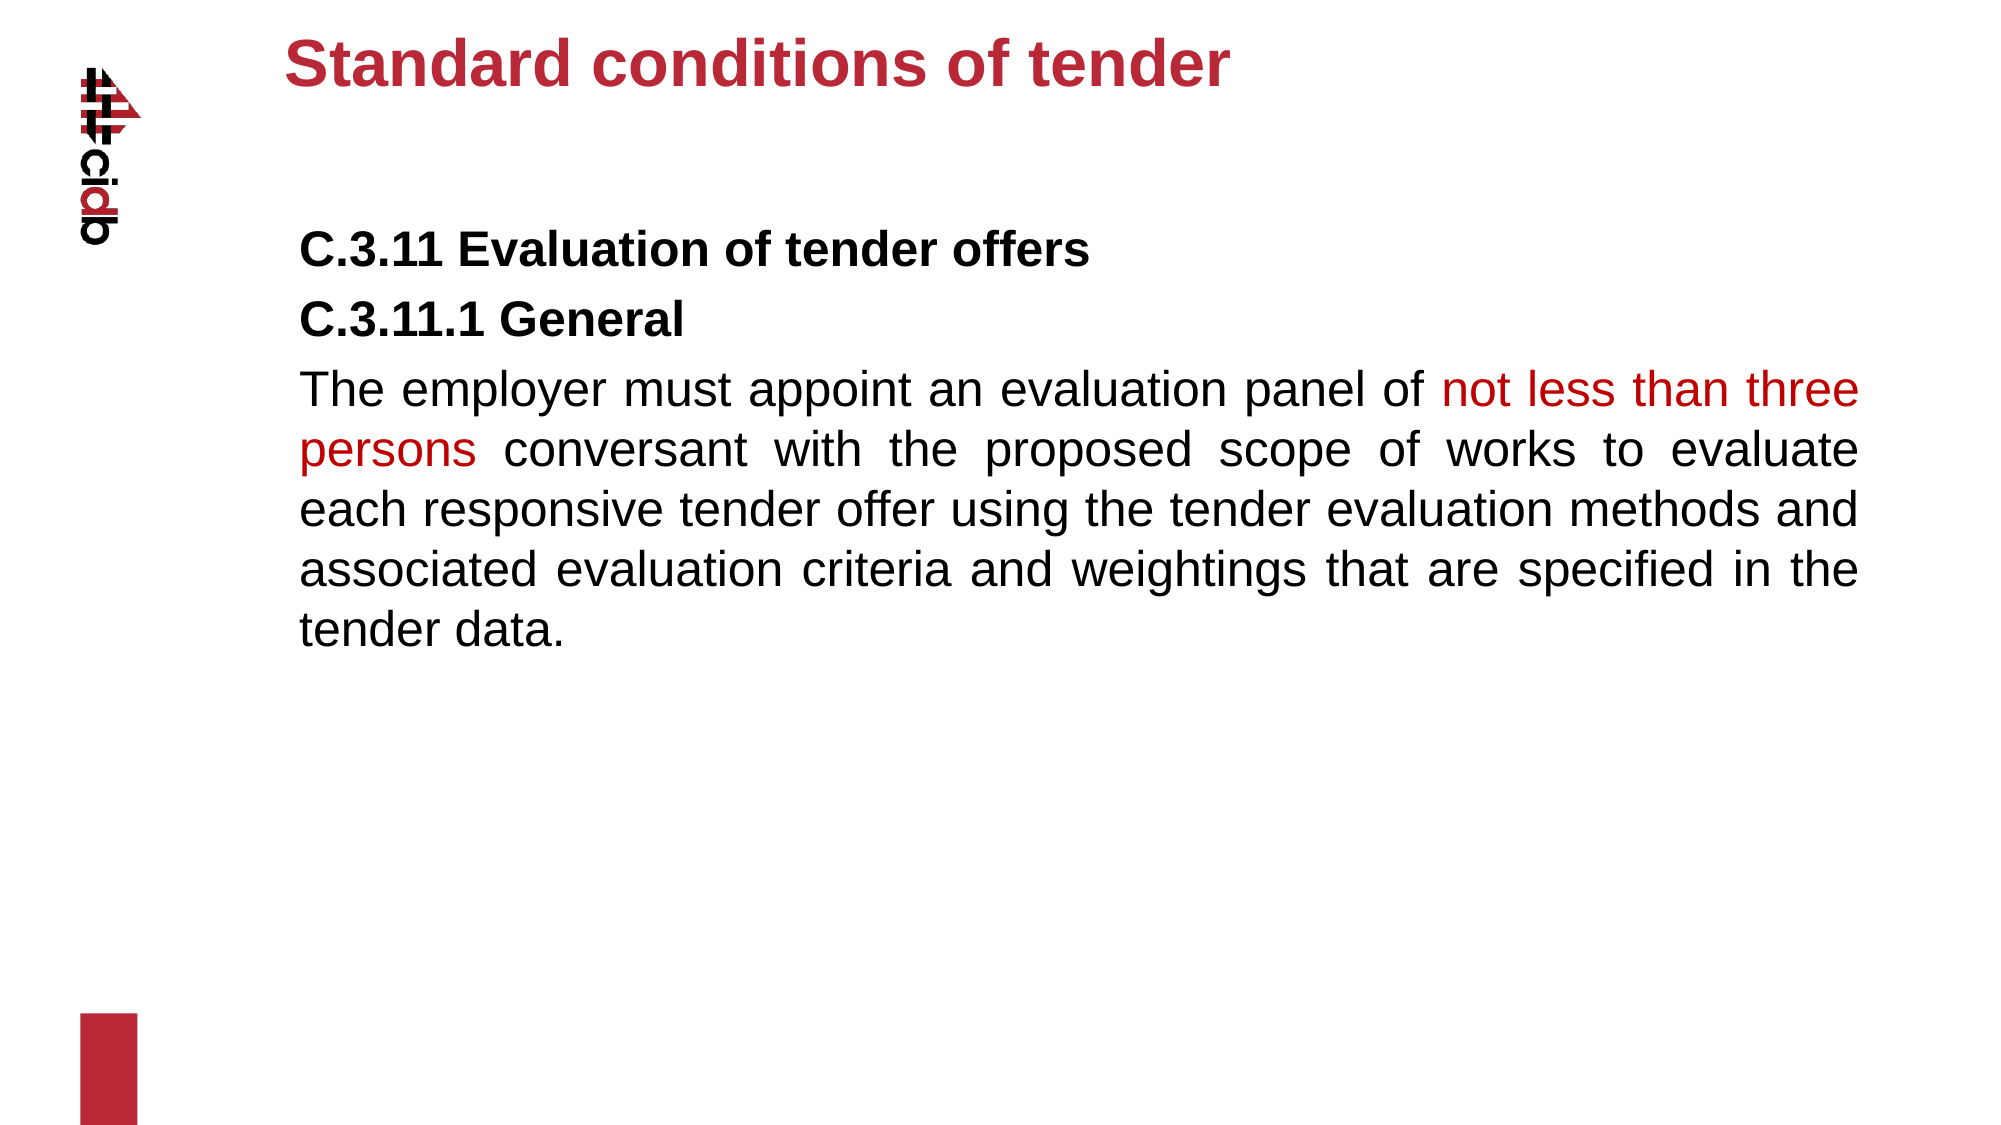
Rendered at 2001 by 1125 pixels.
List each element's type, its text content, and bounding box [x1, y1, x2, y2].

text_box C.3.11 Evaluation of tender offers C.3.11.1 General The employer must appoint an evaluation panel of not less than three persons conversant with the proposed scope of works to evaluate each responsive tender offer using the tender evaluation methods and associated evaluation criteria and weightings that are specified in the tender data. [284, 138, 1875, 953]
title Standard conditions of tender [284, 20, 1679, 101]
picture [70, 60, 148, 253]
